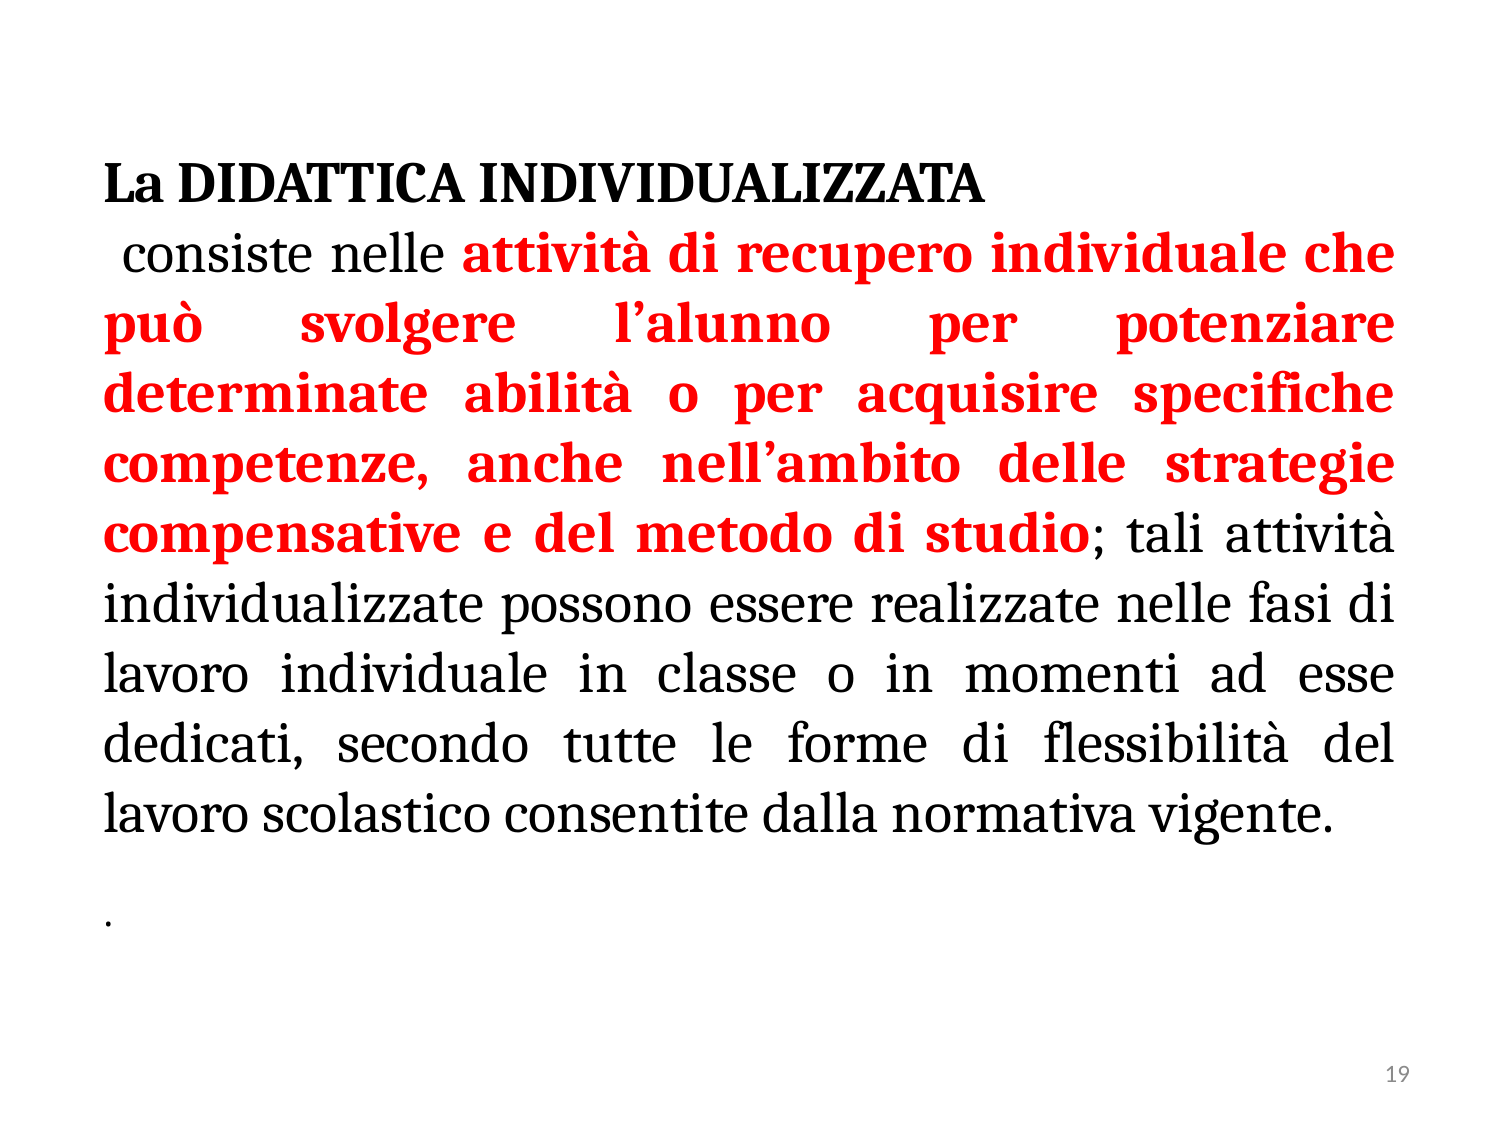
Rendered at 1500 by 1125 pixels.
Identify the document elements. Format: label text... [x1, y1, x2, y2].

text_box La DIDATTICA INDIVIDUALIZZATA consiste nelle attività di recupero individuale che può svolgere l’alunno per potenziare determinate abilità o per acquisire specifiche competenze, anche nell’ambito delle strategie compensative e del metodo di studio; tali attività individualizzate possono essere realizzate nelle fasi di lavoro individuale in classe o in momenti ad esse dedicati, secondo tutte le forme di flessibilità del lavoro scolastico consentite dalla normativa vigente. . [88, 137, 1412, 942]
slide_number 19 [1074, 1042, 1425, 1103]
